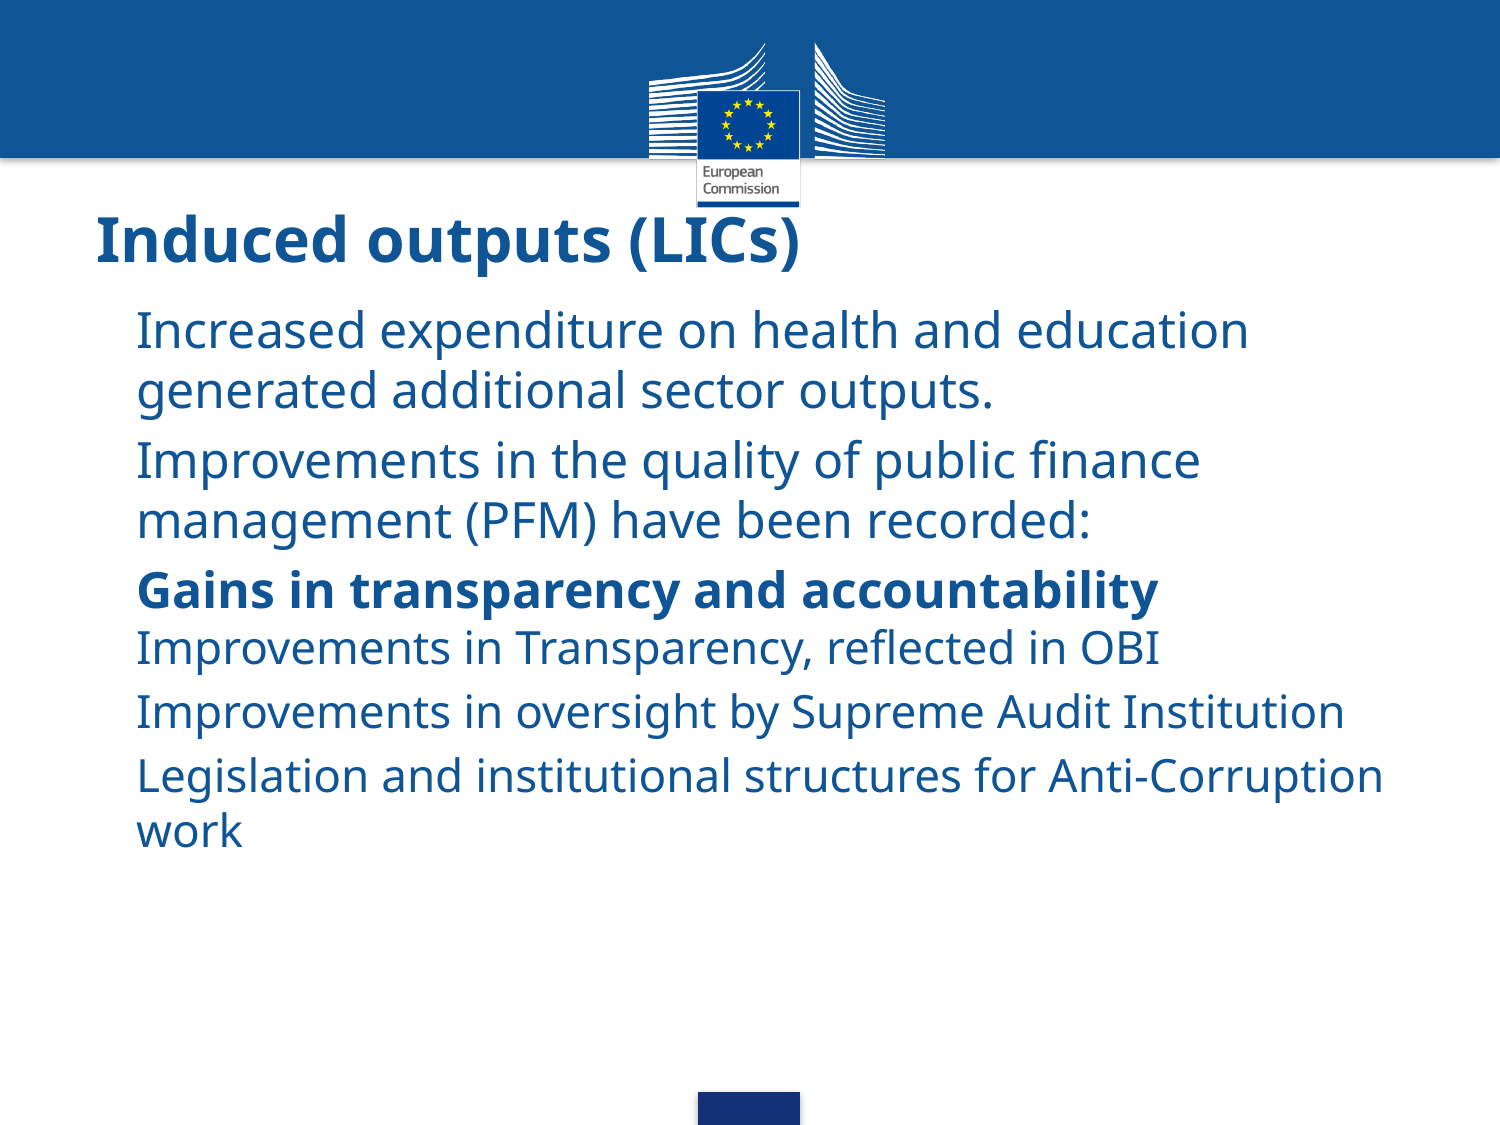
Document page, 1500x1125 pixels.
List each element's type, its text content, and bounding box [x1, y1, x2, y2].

list Increased expenditure on health and education generated additional sector outputs. Improvements in the quality of public finance management (PFM) have been recorded: Gains in transparency and accountability Improvements in Transparency, reflected in OBI Improvements in oversight by Supreme Audit Institution Legislation and institutional structures for Anti-Corruption work [64, 290, 1447, 1000]
title Induced outputs (LICs) [80, 160, 1431, 290]
picture [649, 42, 885, 160]
